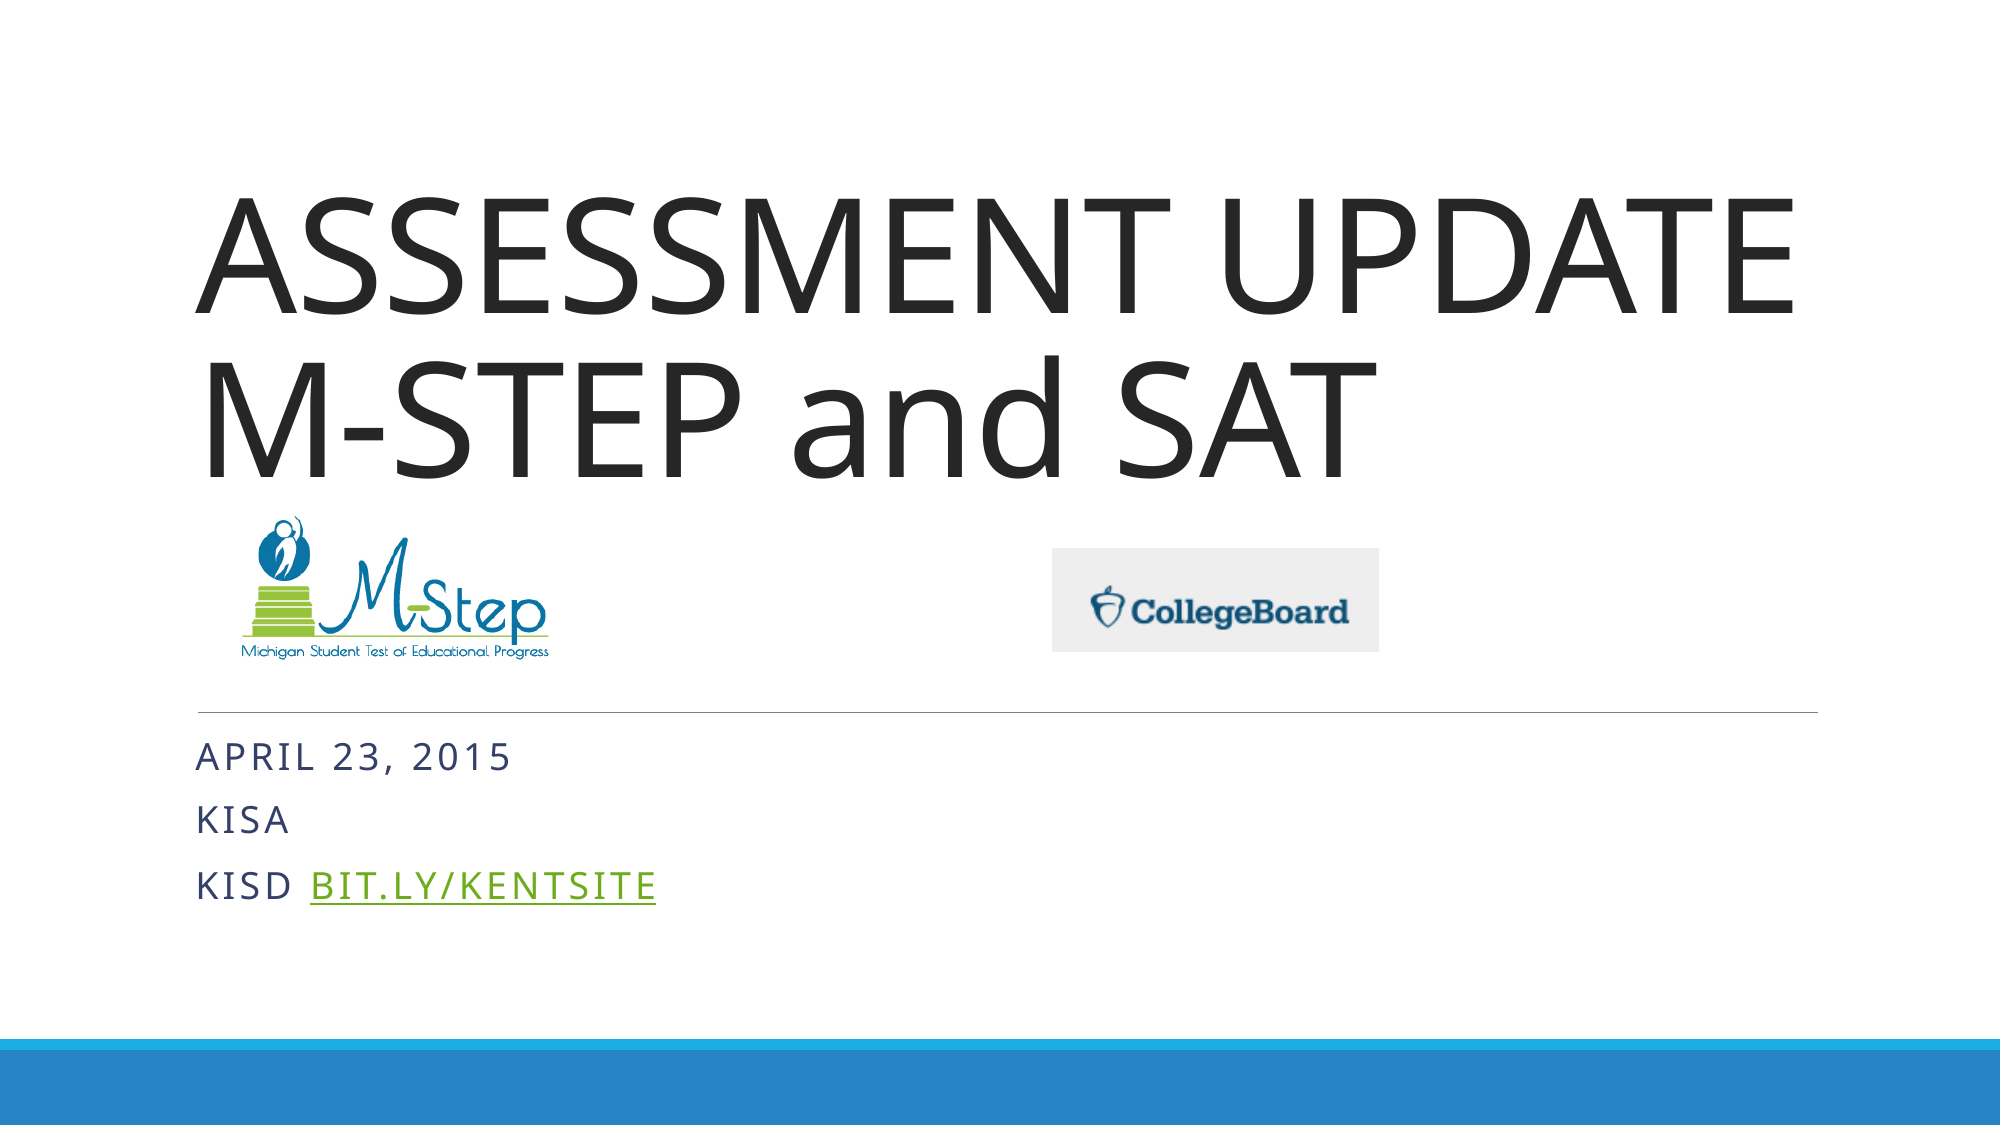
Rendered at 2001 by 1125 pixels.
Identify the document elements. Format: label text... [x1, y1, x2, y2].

subtitle April 23, 2015 KISA KISD bit.ly/KENTSITE [180, 730, 1831, 919]
picture [1051, 548, 1380, 653]
picture [225, 502, 555, 672]
title ASSESSMENT UPDATE M-STEP and SAT [180, 124, 1830, 710]
